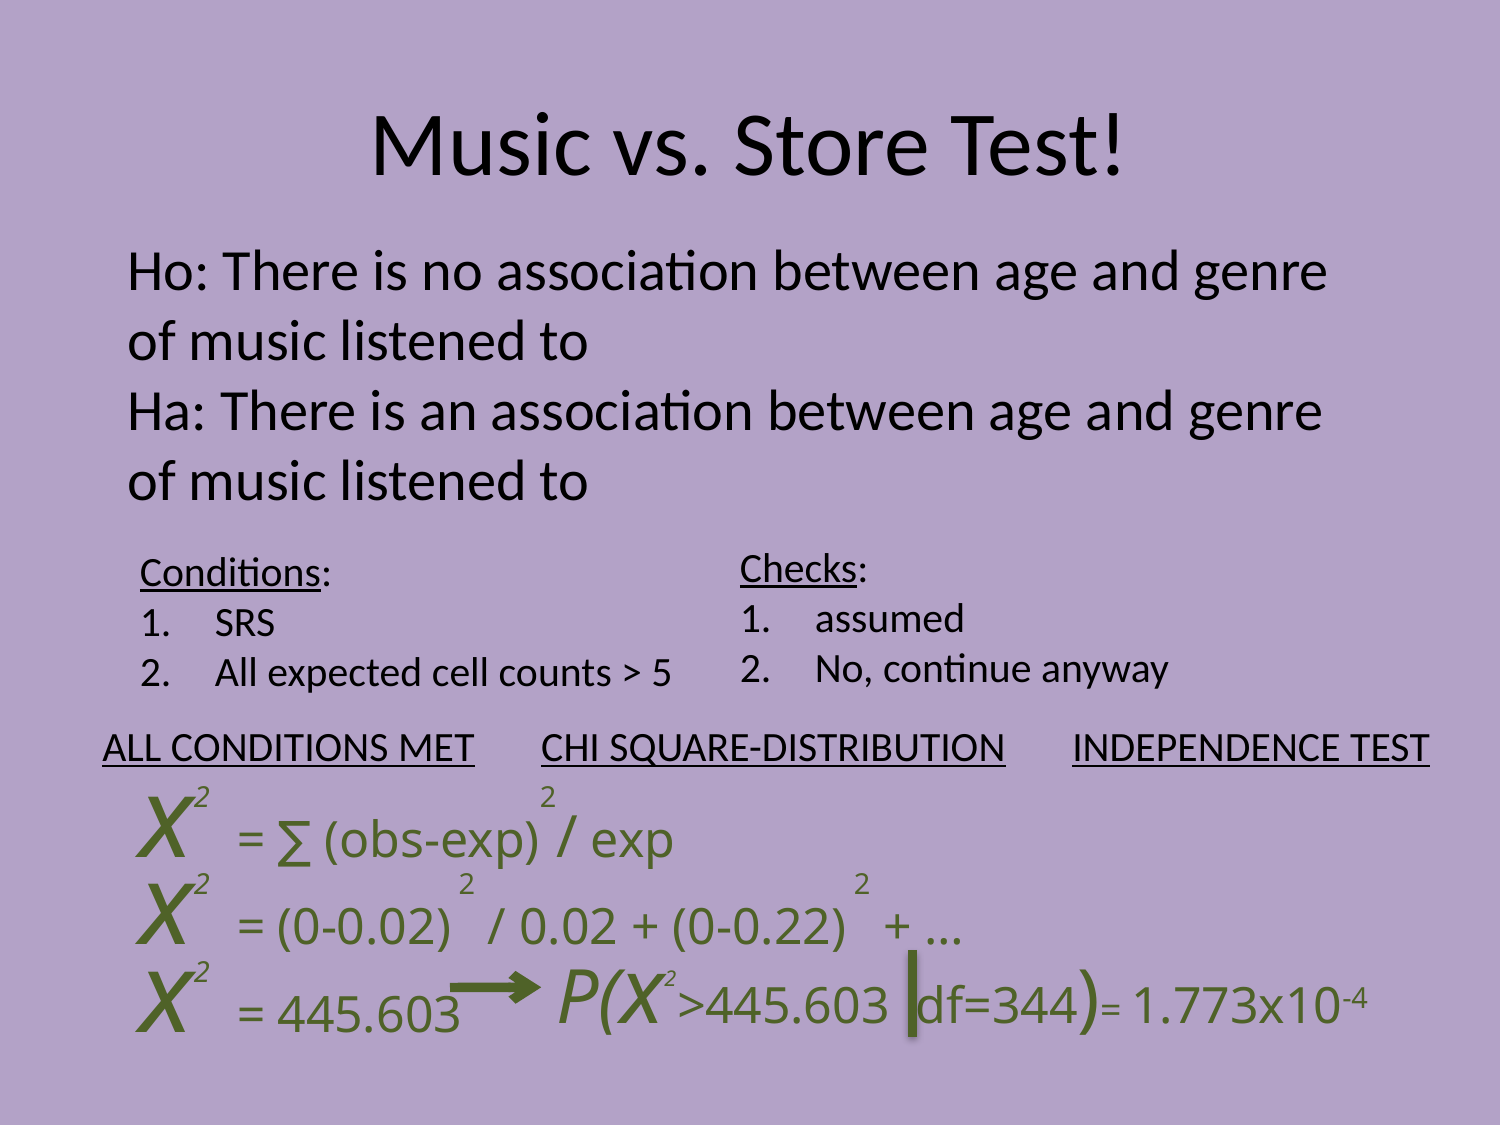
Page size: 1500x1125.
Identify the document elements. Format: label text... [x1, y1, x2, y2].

text_box Ho: There is no association between age and genre of music listened to Ha: There is an association between age and genre of music listened to [112, 224, 1400, 520]
text_box x2 = ∑ (obs-exp)2/ exp [124, 778, 888, 824]
text_box P(x2>445.603 df=344)= 1.773x10-4 [541, 924, 1383, 1050]
text_box x2 = 445.603 [124, 912, 888, 1063]
text_box ALL CONDITIONS MET CHI SQUARE-DISTRIBUTION INDEPENDENCE TEST [87, 712, 1450, 778]
text_box Checks: assumed No, continue anyway [724, 533, 1238, 699]
text_box Conditions: SRS All expected cell counts > 5 [125, 537, 700, 703]
title Music vs. Store Test! [75, 45, 1425, 233]
text_box x2 = (0-0.02) 2 / 0.02 + (0-0.22) 2 + … [124, 824, 1100, 924]
